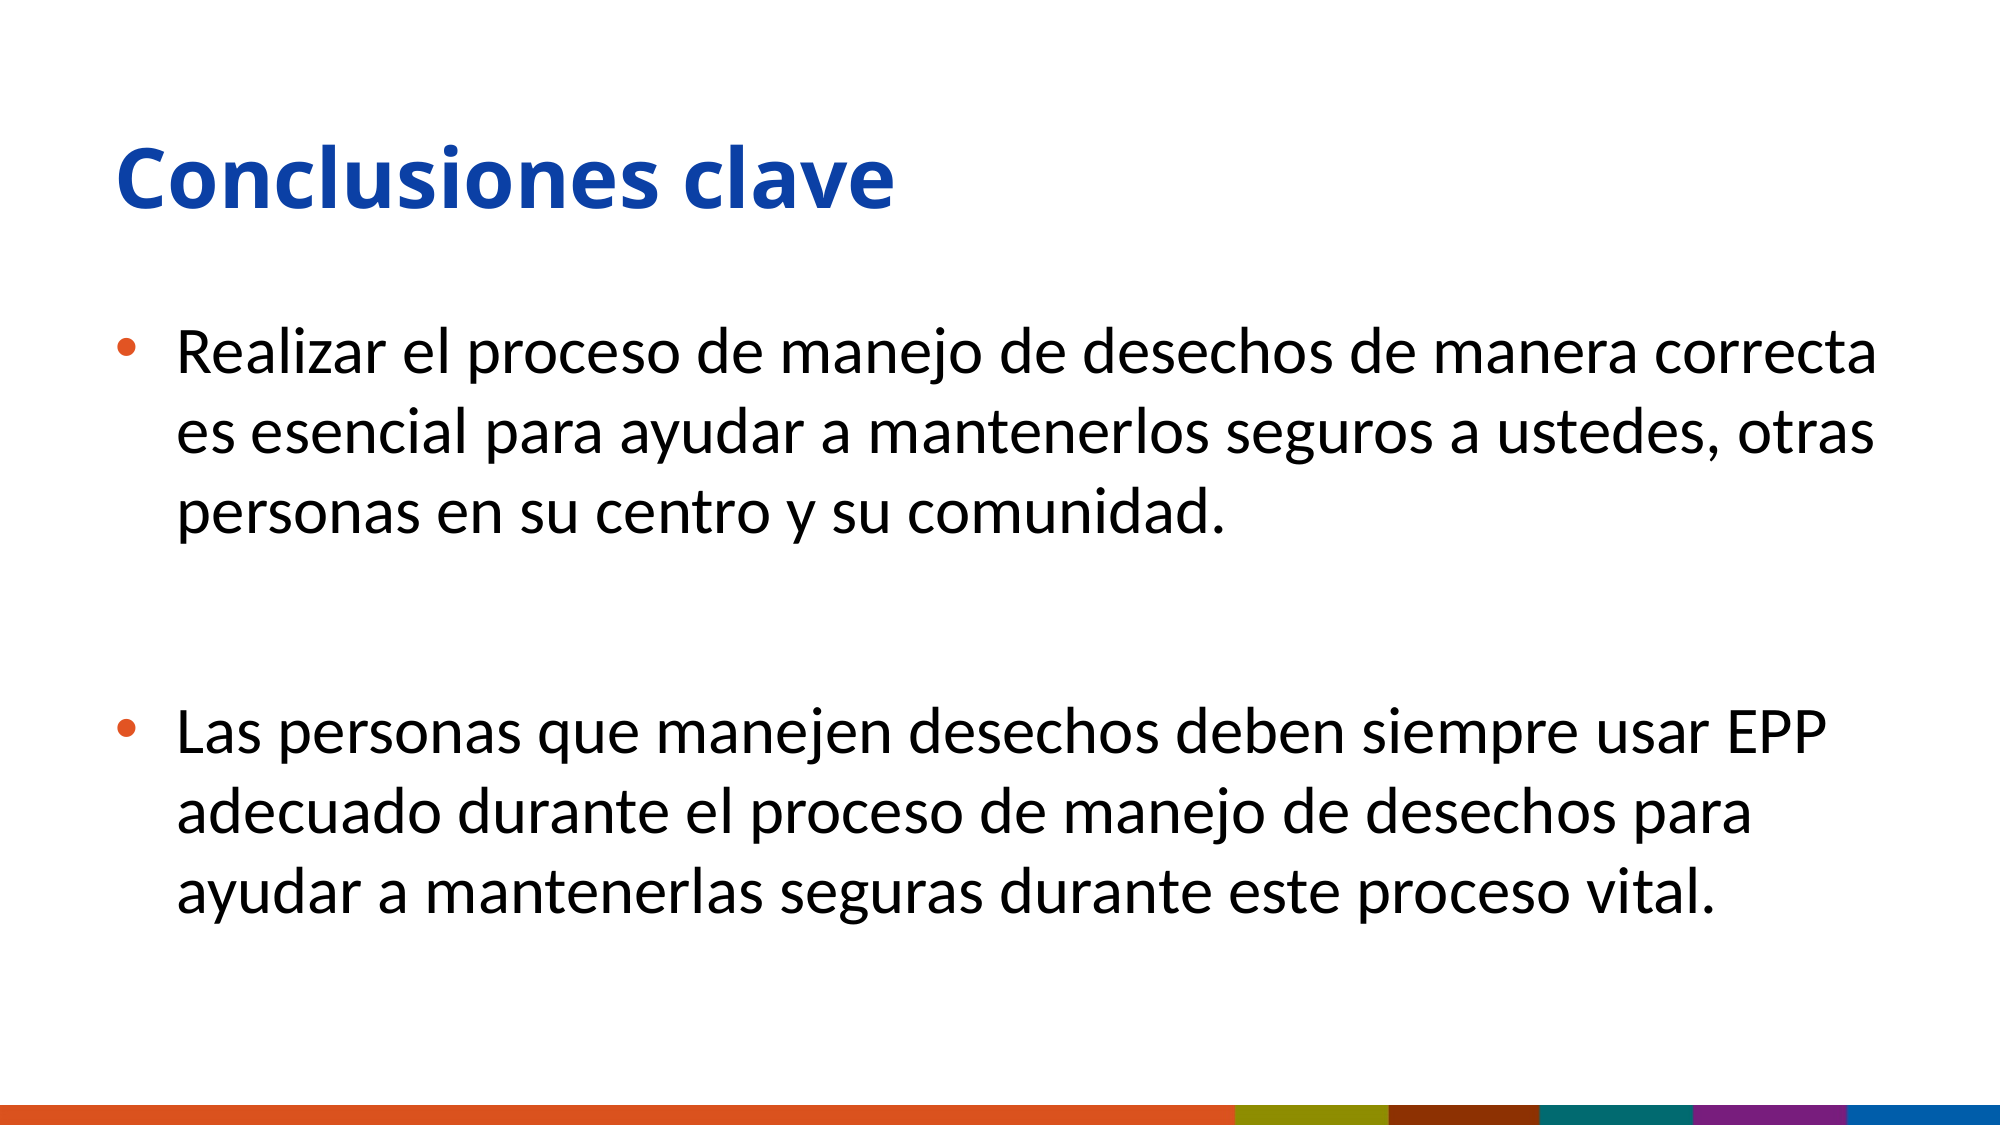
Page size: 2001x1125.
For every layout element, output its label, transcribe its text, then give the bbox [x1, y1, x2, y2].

title Conclusiones clave [99, 45, 1900, 233]
list Realizar el proceso de manejo de desechos de manera correcta es esencial para ayudar a mantenerlos seguros a ustedes, otras personas en su centro y su comunidad. Las personas que manejen desechos deben siempre usar EPP adecuado durante el proceso de manejo de desechos para ayudar a mantenerlas seguras durante este proceso vital. [99, 299, 1900, 985]
picture [0, 1105, 2000, 1125]
